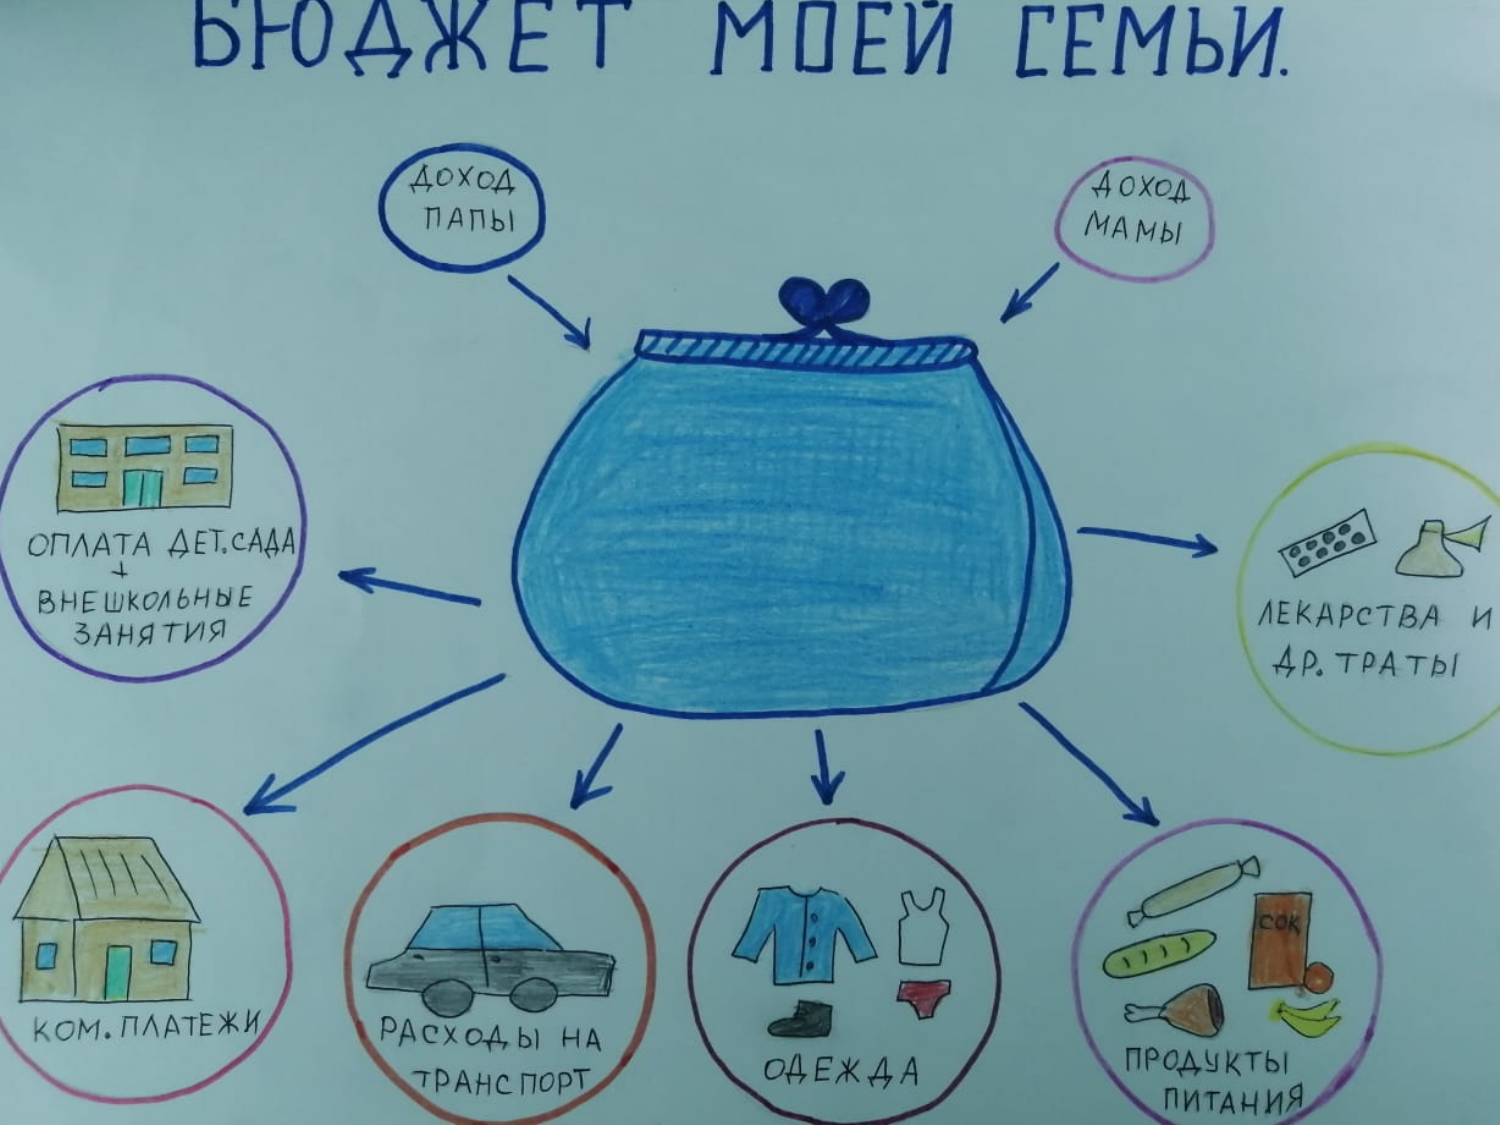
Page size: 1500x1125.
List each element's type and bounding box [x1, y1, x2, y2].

list [0, 0, 1500, 1125]
